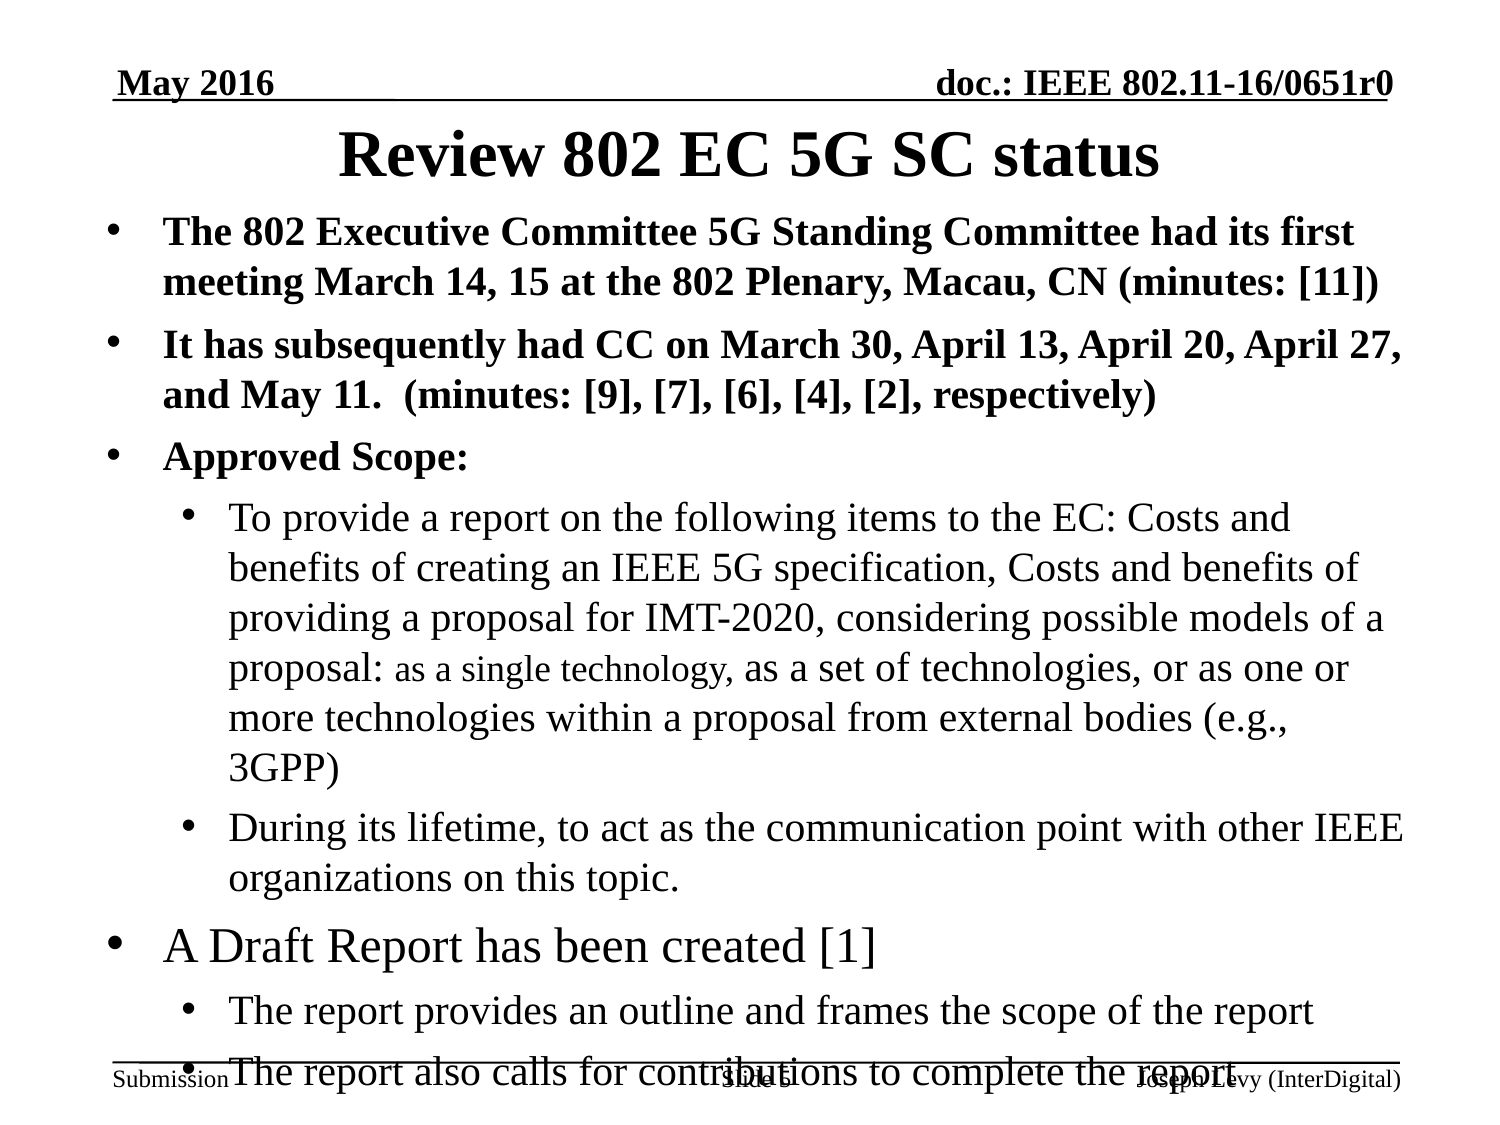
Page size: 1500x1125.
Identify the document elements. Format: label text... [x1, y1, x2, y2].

title Review 802 EC 5G SC status [112, 111, 1388, 188]
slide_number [116, 58, 507, 104]
footer Joseph Levy (InterDigital) [1007, 1063, 1402, 1093]
slide_number Slide 5 [712, 1063, 800, 1123]
list The 802 Executive Committee 5G Standing Committee had its first meeting March 14, 15 at the 802 Plenary, Macau, CN (minutes: [11]) It has subsequently had CC on March 30, April 13, April 20, April 27, and May 11. (minutes: [9], [7], [6], [4], [2], respectively) Approved Scope: To provide a report on the following items to the EC: Costs and benefits of creating an IEEE 5G specification, Costs and benefits of providing a proposal for IMT-2020, considering possible models of a proposal: as a single technology, as a set of technologies, or as one or more technologies within a proposal from external bodies (e.g., 3GPP) During its lifetime, to act as the communication point with other IEEE organizations on this topic. A Draft Report has been created [1] The report provides an outline and frames the scope of the report The report also calls for contributions to complete the report [91, 196, 1422, 1063]
